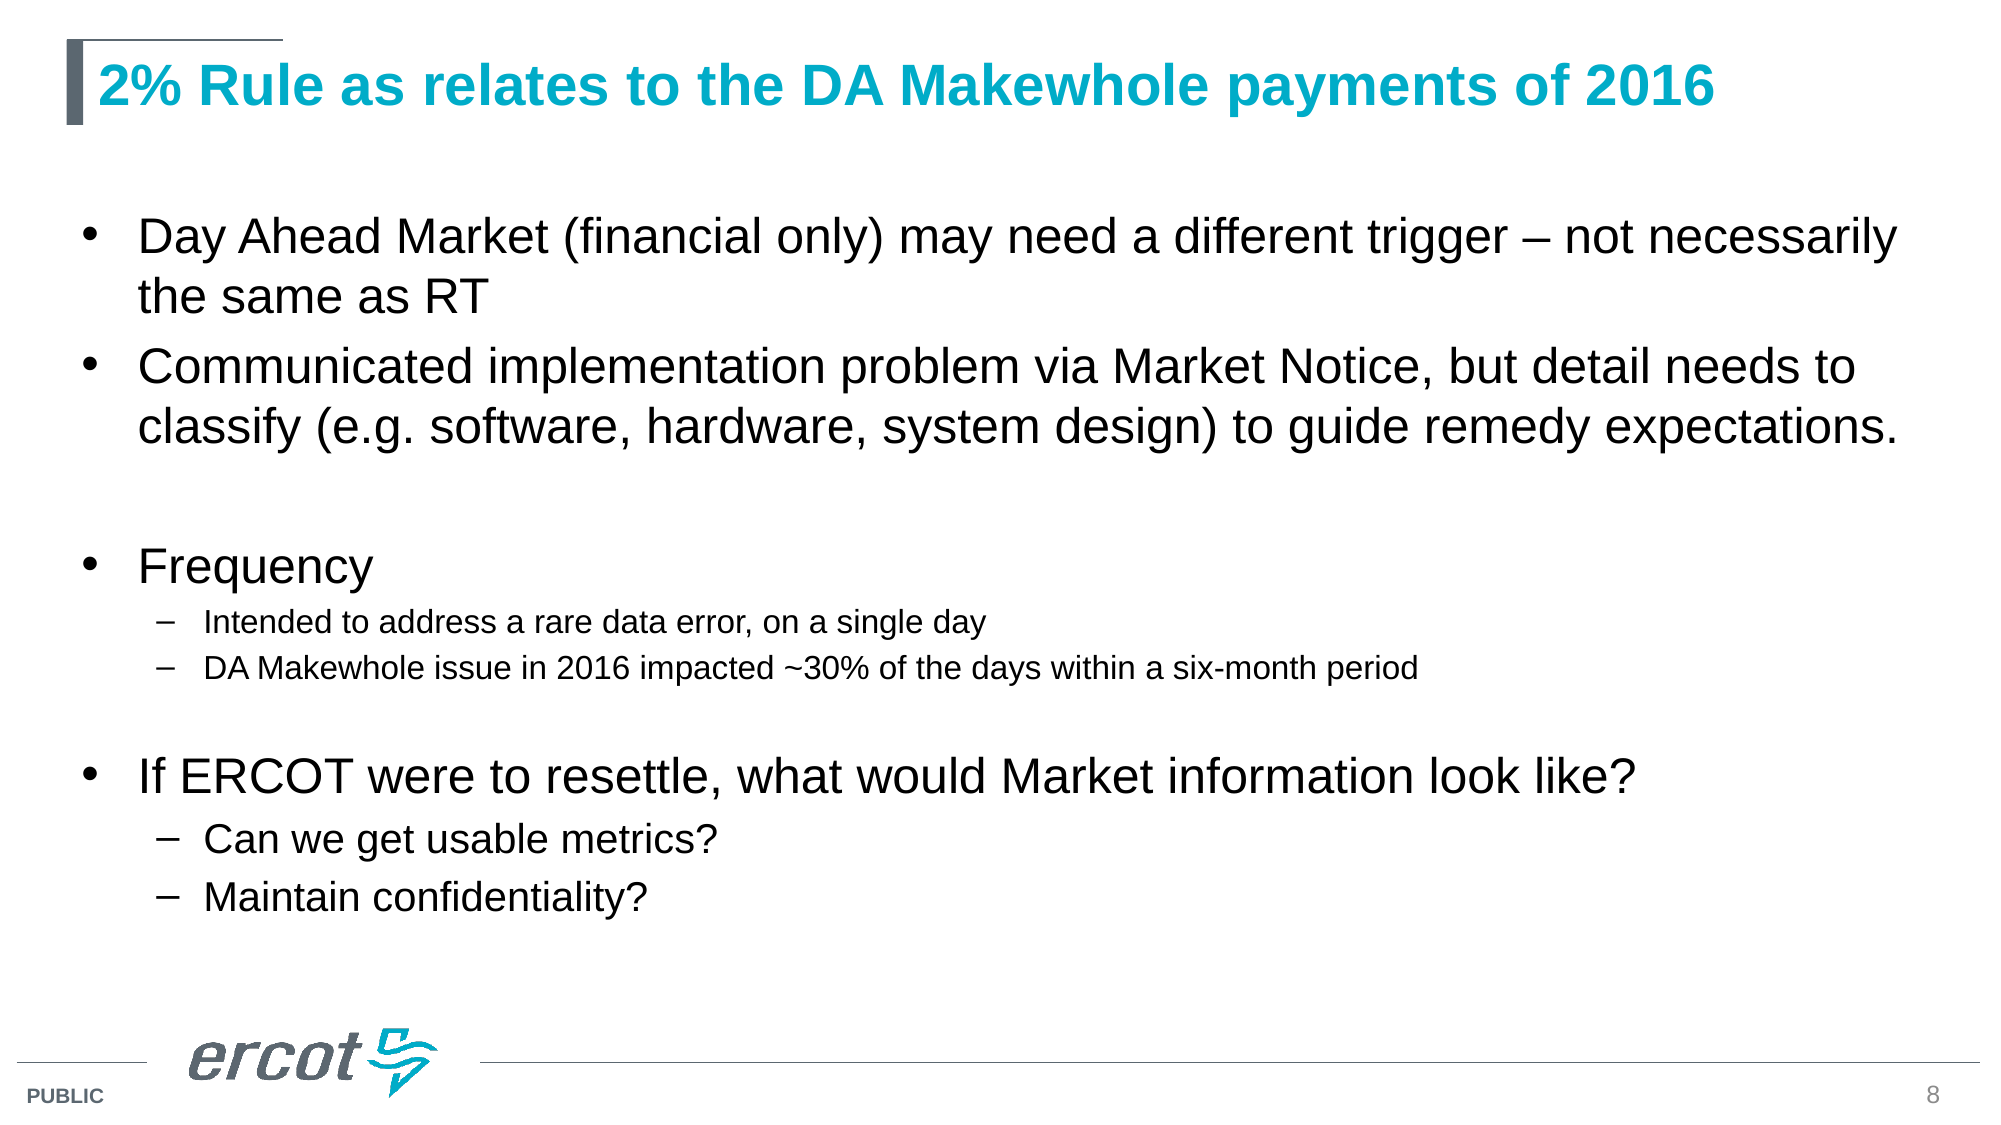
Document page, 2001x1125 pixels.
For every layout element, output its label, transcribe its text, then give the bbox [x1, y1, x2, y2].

picture [183, 1024, 442, 1100]
title 2% Rule as relates to the DA Makewhole payments of 2016 [83, 39, 1934, 195]
list Day Ahead Market (financial only) may need a different trigger – not necessarily the same as RT Communicated implementation problem via Market Notice, but detail needs to classify (e.g. software, hardware, system design) to guide remedy expectations. Frequency Intended to address a rare data error, on a single day DA Makewhole issue in 2016 impacted ~30% of the days within a six-month period If ERCOT were to resettle, what would Market information look like? Can we get usable metrics? Maintain confidentiality? [66, 195, 1934, 972]
slide_number 8 [1883, 1076, 1984, 1112]
